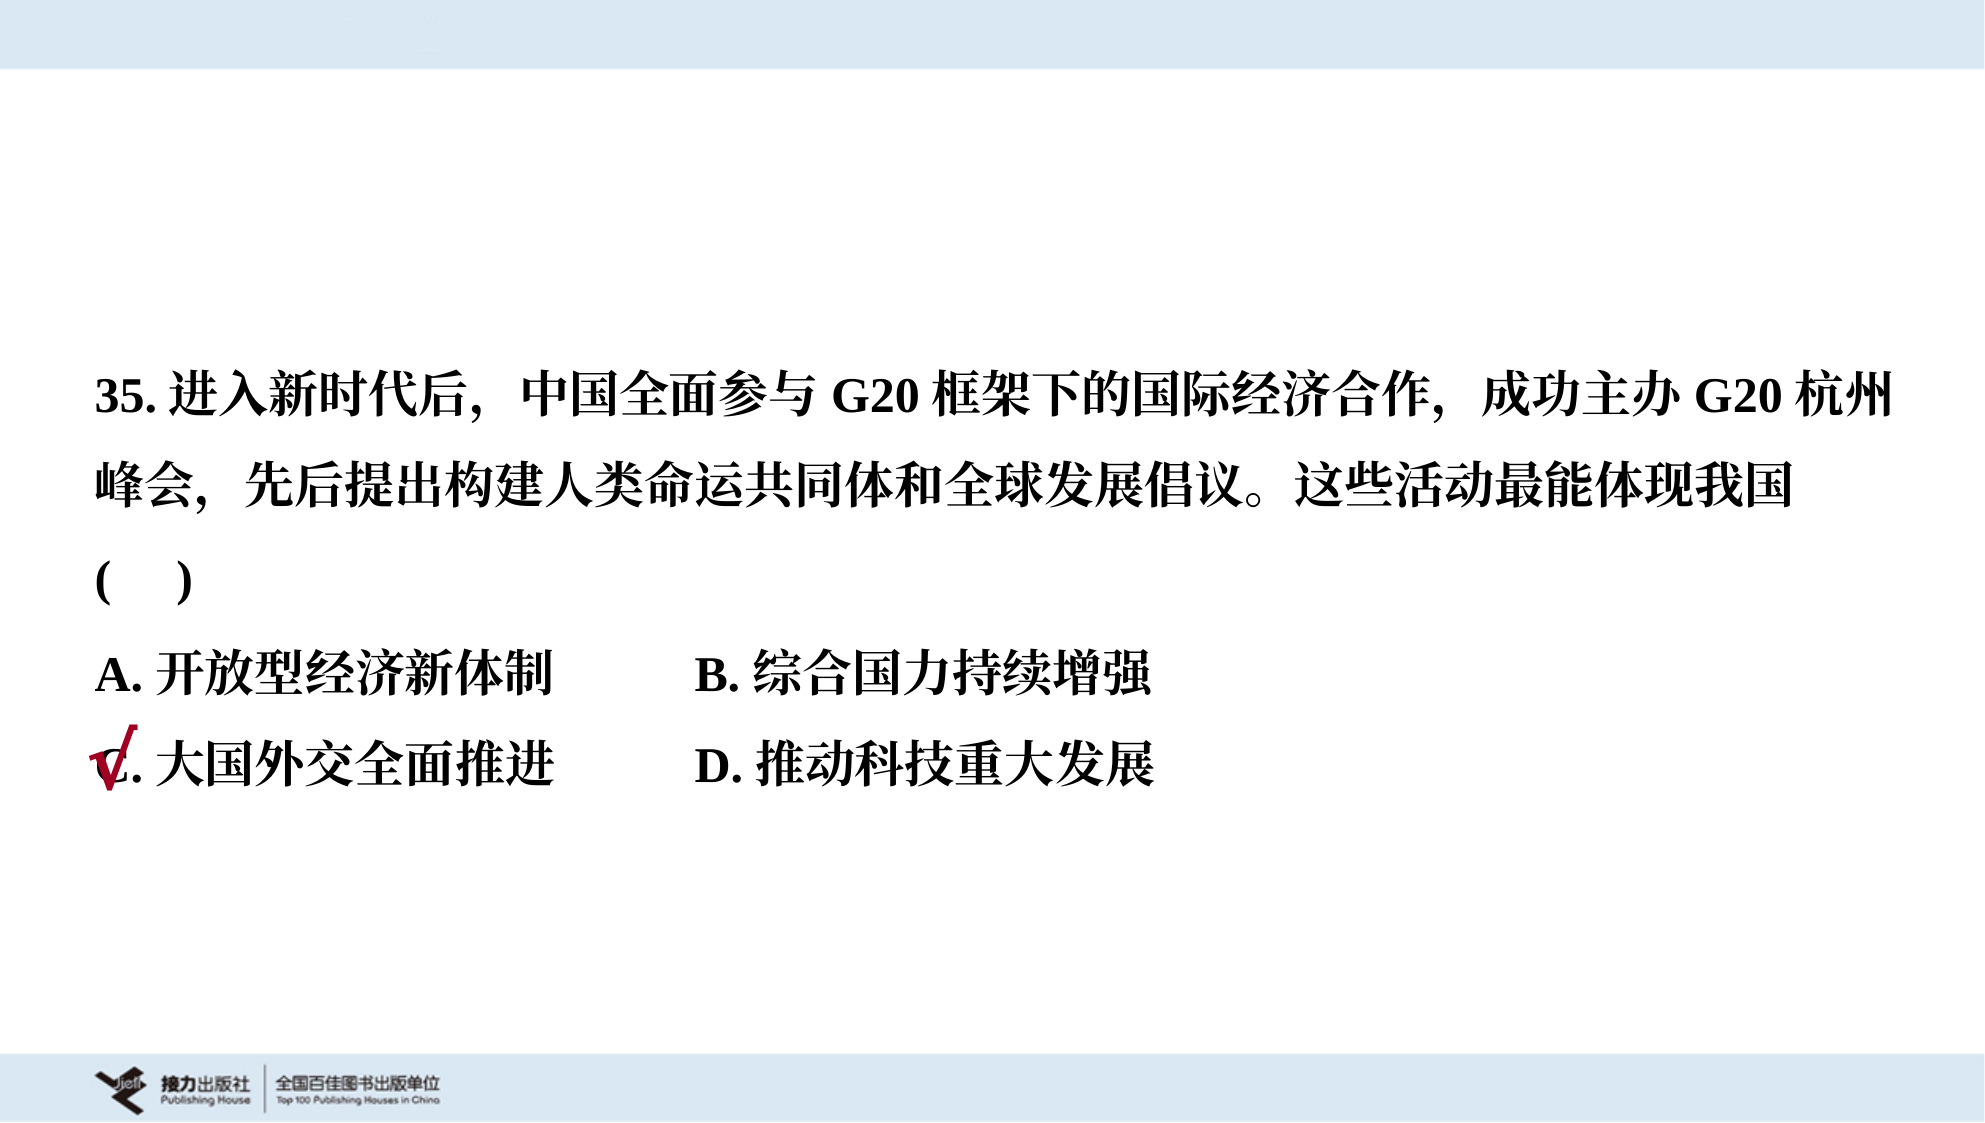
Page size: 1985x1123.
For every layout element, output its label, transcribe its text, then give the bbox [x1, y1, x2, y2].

picture [0, 0, 1985, 1122]
text_box 35.进入新时代后，中国全面参与G20框架下的国际经济合作，成功主办G20杭州 峰会，先后提出构建人类命运共同体和全球发展倡议。这些活动最能体现我国 ( ) [94, 330, 1892, 606]
text_box A.开放型经济新体制 B.综合国力持续增强 C.大国外交全面推进 D.推动科技重大发展 [94, 609, 1892, 793]
text_box √ [86, 712, 139, 806]
